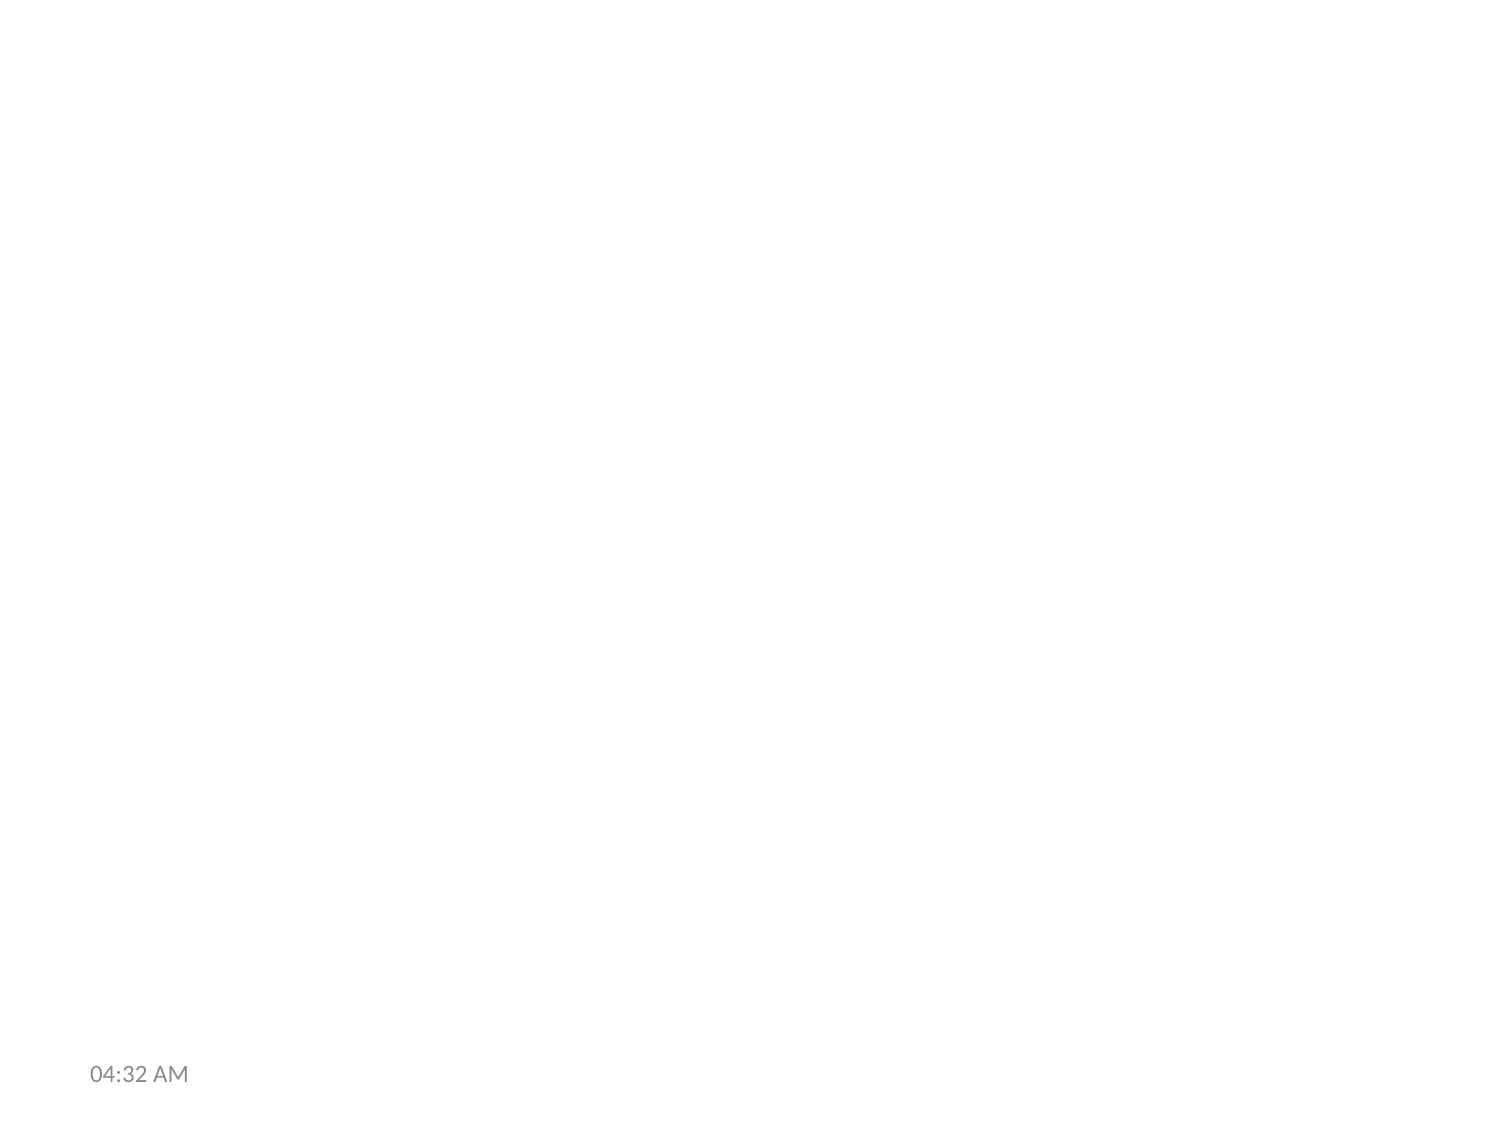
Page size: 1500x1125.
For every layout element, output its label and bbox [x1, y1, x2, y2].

slide_number [75, 1042, 425, 1103]
